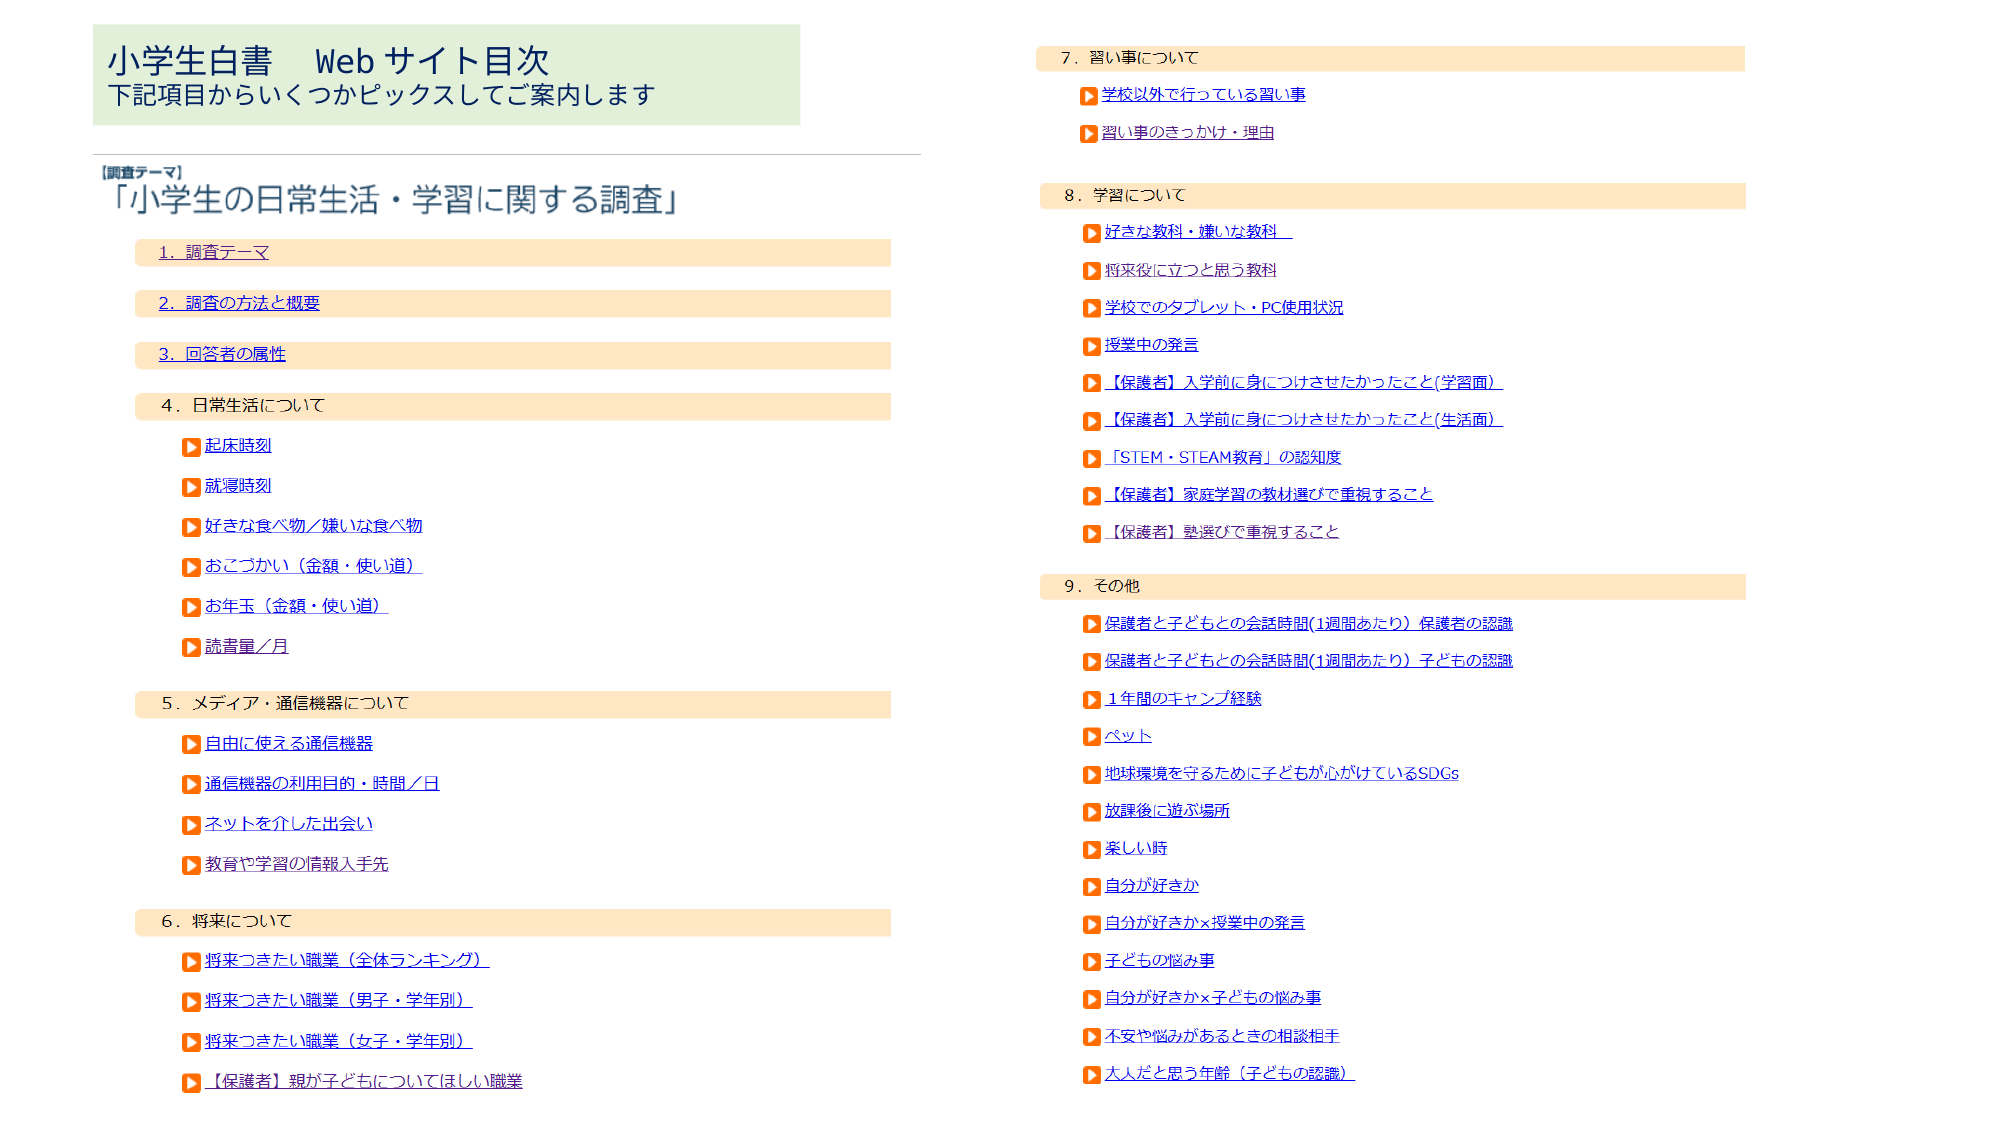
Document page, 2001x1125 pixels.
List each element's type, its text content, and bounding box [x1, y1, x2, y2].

picture [93, 154, 921, 1101]
text_box 小学生白書 Webサイト目次 下記項目からいくつかピックスしてご案内します [92, 23, 801, 126]
picture [1027, 34, 1761, 155]
picture [1027, 176, 1779, 1090]
